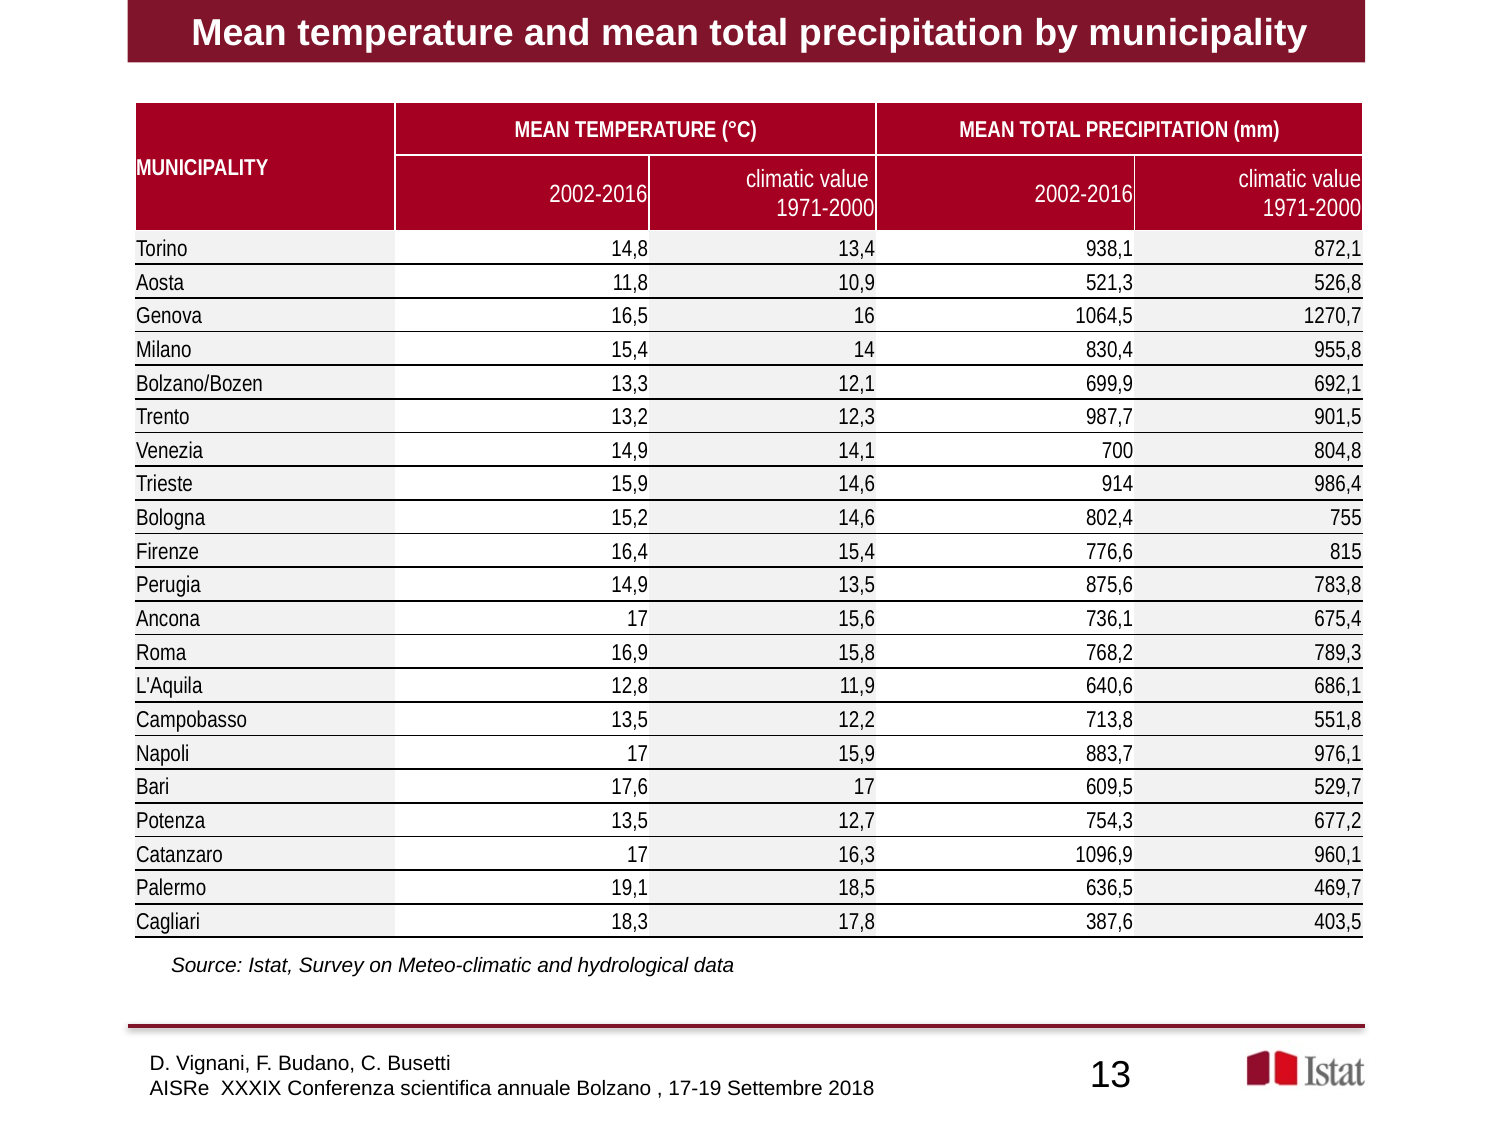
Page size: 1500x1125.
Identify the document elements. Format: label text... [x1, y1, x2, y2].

table_cell 938,1 [876, 231, 1134, 263]
table_cell 713,8 [876, 703, 1134, 735]
table_cell 15,9 [649, 736, 876, 768]
table_cell Trento [135, 400, 395, 432]
table_cell 13,3 [395, 366, 649, 398]
table_cell climatic value 1971-2000 [650, 156, 875, 230]
table_cell 686,1 [1134, 669, 1363, 701]
table_cell 14,6 [649, 501, 876, 533]
table_cell 804,8 [1134, 433, 1363, 465]
table_cell 17,8 [649, 905, 876, 936]
table_cell 2002-2016 [396, 156, 648, 230]
table_cell 636,5 [876, 871, 1134, 903]
table_cell 15,4 [395, 332, 649, 364]
table_cell Milano [135, 332, 395, 364]
table_cell 14,8 [395, 231, 649, 263]
table_cell 13,2 [395, 400, 649, 432]
table_cell 10,9 [649, 265, 876, 297]
table_cell 872,1 [1134, 231, 1363, 263]
table_cell 14,9 [395, 568, 649, 600]
table_cell 986,4 [1134, 467, 1363, 499]
table_cell Bari [135, 770, 395, 802]
table_cell 2002-2016 [877, 156, 1134, 230]
text_box D. Vignani, F. Budano, C. Busetti AISRe XXXIX Conferenza scientifica annuale Bolzano , 17-19 Settembre 2018 [134, 1042, 997, 1108]
table_cell 16,9 [395, 635, 649, 667]
table_cell 883,7 [876, 736, 1134, 768]
table_cell 17 [395, 602, 649, 634]
table_cell 15,8 [649, 635, 876, 667]
table_header MEAN TOTAL PRECIPITATION (mm) [877, 103, 1362, 154]
table_cell Aosta [135, 265, 395, 297]
table_cell 802,4 [876, 501, 1134, 533]
table_cell 14,1 [649, 433, 876, 465]
title Mean temperature and mean total precipitation by municipality [75, 0, 1425, 103]
table_cell 15,2 [395, 501, 649, 533]
table_cell 16,3 [649, 837, 876, 869]
table_cell 16,4 [395, 534, 649, 566]
table_cell 609,5 [876, 770, 1134, 802]
table_cell 754,3 [876, 804, 1134, 836]
table_cell Perugia [135, 568, 395, 600]
table_cell 1064,5 [876, 299, 1134, 331]
table_cell 16 [649, 299, 876, 331]
table_cell 14,6 [649, 467, 876, 499]
table_cell Venezia [135, 433, 395, 465]
table_cell Bolzano/Bozen [135, 366, 395, 398]
table_cell 18,3 [395, 905, 649, 936]
slide_number 13 [1074, 1042, 1425, 1103]
table_cell 640,6 [876, 669, 1134, 701]
table_cell 815 [1134, 534, 1363, 566]
table_cell 18,5 [649, 871, 876, 903]
table_cell 17 [395, 736, 649, 768]
table_cell 960,1 [1134, 837, 1363, 869]
table_cell 677,2 [1134, 804, 1363, 836]
table_cell Ancona [135, 602, 395, 634]
table_cell L'Aquila [135, 669, 395, 701]
table_cell 19,1 [395, 871, 649, 903]
table_cell 736,1 [876, 602, 1134, 634]
table_cell Cagliari [135, 905, 395, 936]
table_header MEAN TEMPERATURE (°C) [396, 103, 875, 154]
table_cell 387,6 [876, 905, 1134, 936]
table_cell 17,6 [395, 770, 649, 802]
table_cell 901,5 [1134, 400, 1363, 432]
table_cell 526,8 [1134, 265, 1363, 297]
table_cell Firenze [135, 534, 395, 566]
table_cell Genova [135, 299, 395, 331]
table_cell 16,5 [395, 299, 649, 331]
table_cell 692,1 [1134, 366, 1363, 398]
table_cell Trieste [135, 467, 395, 499]
table_cell 529,7 [1134, 770, 1363, 802]
table_cell 11,9 [649, 669, 876, 701]
table_header MUNICIPALITY [136, 103, 394, 230]
table_cell 14 [649, 332, 876, 364]
table_cell 976,1 [1134, 736, 1363, 768]
table_cell 768,2 [876, 635, 1134, 667]
table_cell 13,5 [649, 568, 876, 600]
table_cell 11,8 [395, 265, 649, 297]
table_cell Potenza [135, 804, 395, 836]
table_cell 14,9 [395, 433, 649, 465]
table_cell 13,4 [649, 231, 876, 263]
table_cell 13,5 [395, 804, 649, 836]
table_cell 783,8 [1134, 568, 1363, 600]
table_cell 700 [876, 433, 1134, 465]
table_cell 521,3 [876, 265, 1134, 297]
table_cell 12,2 [649, 703, 876, 735]
table_cell 789,3 [1134, 635, 1363, 667]
table_cell climatic value 1971-2000 [1135, 156, 1362, 230]
table_cell 830,4 [876, 332, 1134, 364]
table_cell 469,7 [1134, 871, 1363, 903]
table_cell 17 [649, 770, 876, 802]
table_cell Napoli [135, 736, 395, 768]
table_cell 1270,7 [1134, 299, 1363, 331]
table_cell 13,5 [395, 703, 649, 735]
table_cell Torino [135, 231, 395, 263]
table_cell Campobasso [135, 703, 395, 735]
table_cell 15,9 [395, 467, 649, 499]
table_cell 12,1 [649, 366, 876, 398]
table_cell 12,3 [649, 400, 876, 432]
table_cell 1096,9 [876, 837, 1134, 869]
table_cell 914 [876, 467, 1134, 499]
table_cell 12,7 [649, 804, 876, 836]
table_cell 15,6 [649, 602, 876, 634]
table_cell 987,7 [876, 400, 1134, 432]
table_cell 15,4 [649, 534, 876, 566]
table_cell 17 [395, 837, 649, 869]
table_cell Roma [135, 635, 395, 667]
table_cell Palermo [135, 871, 395, 903]
table_cell 675,4 [1134, 602, 1363, 634]
table_cell 699,9 [876, 366, 1134, 398]
table_cell Catanzaro [135, 837, 395, 869]
table_cell 12,8 [395, 669, 649, 701]
table_cell 551,8 [1134, 703, 1363, 735]
table_cell 955,8 [1134, 332, 1363, 364]
table_cell Bologna [135, 501, 395, 533]
table_cell 755 [1134, 501, 1363, 533]
text_box Source: Istat, Survey on Meteo-climatic and hydrological data [156, 944, 781, 984]
table_cell 403,5 [1134, 905, 1363, 936]
table_cell 776,6 [876, 534, 1134, 566]
table_cell 875,6 [876, 568, 1134, 600]
